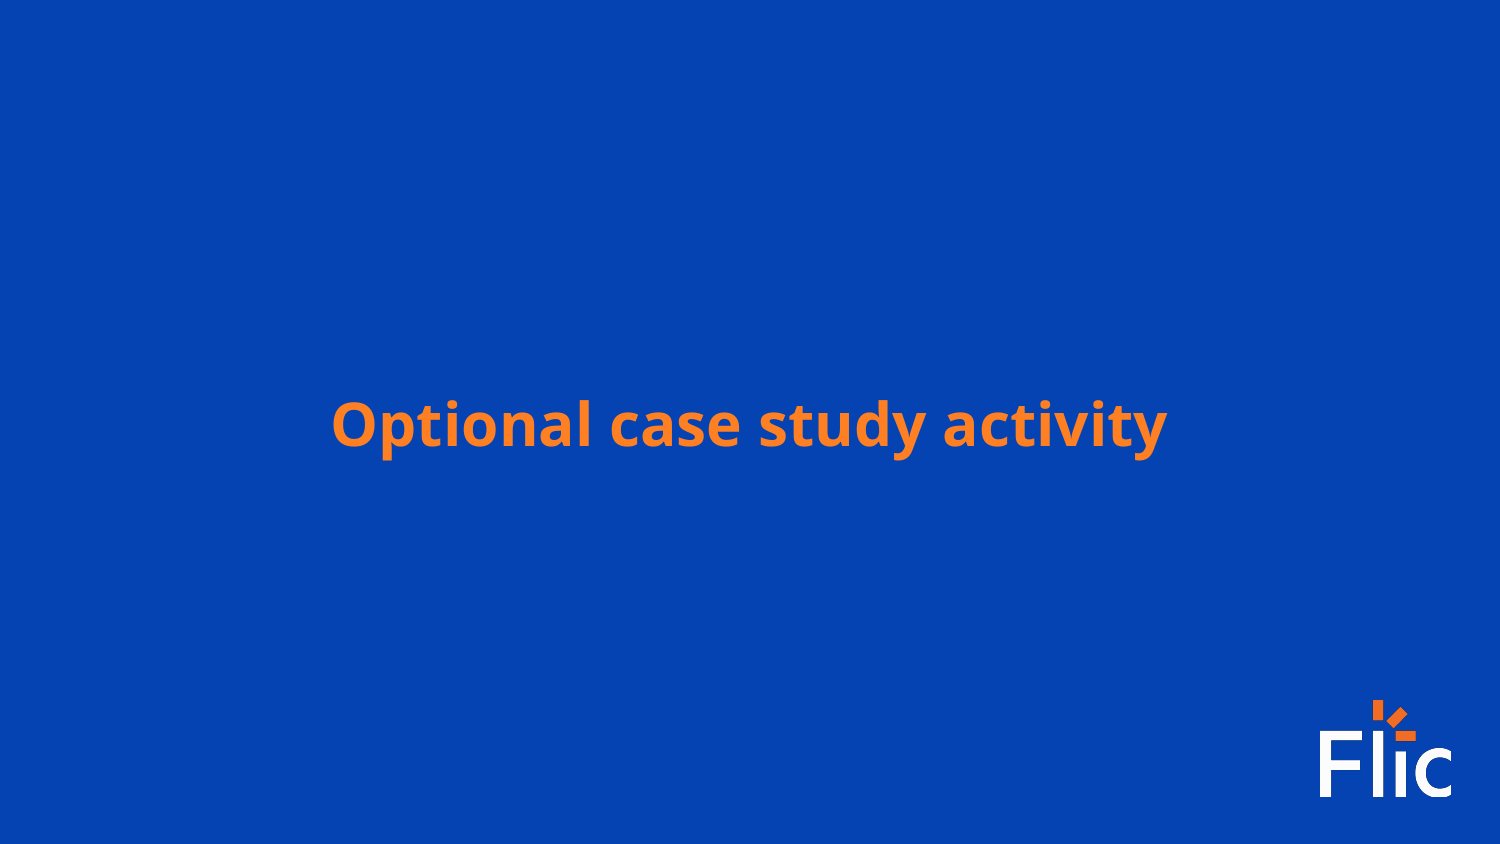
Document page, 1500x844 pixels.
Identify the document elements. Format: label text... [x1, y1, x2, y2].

picture [1320, 700, 1451, 797]
text_box Optional case study activity [86, 379, 1414, 465]
